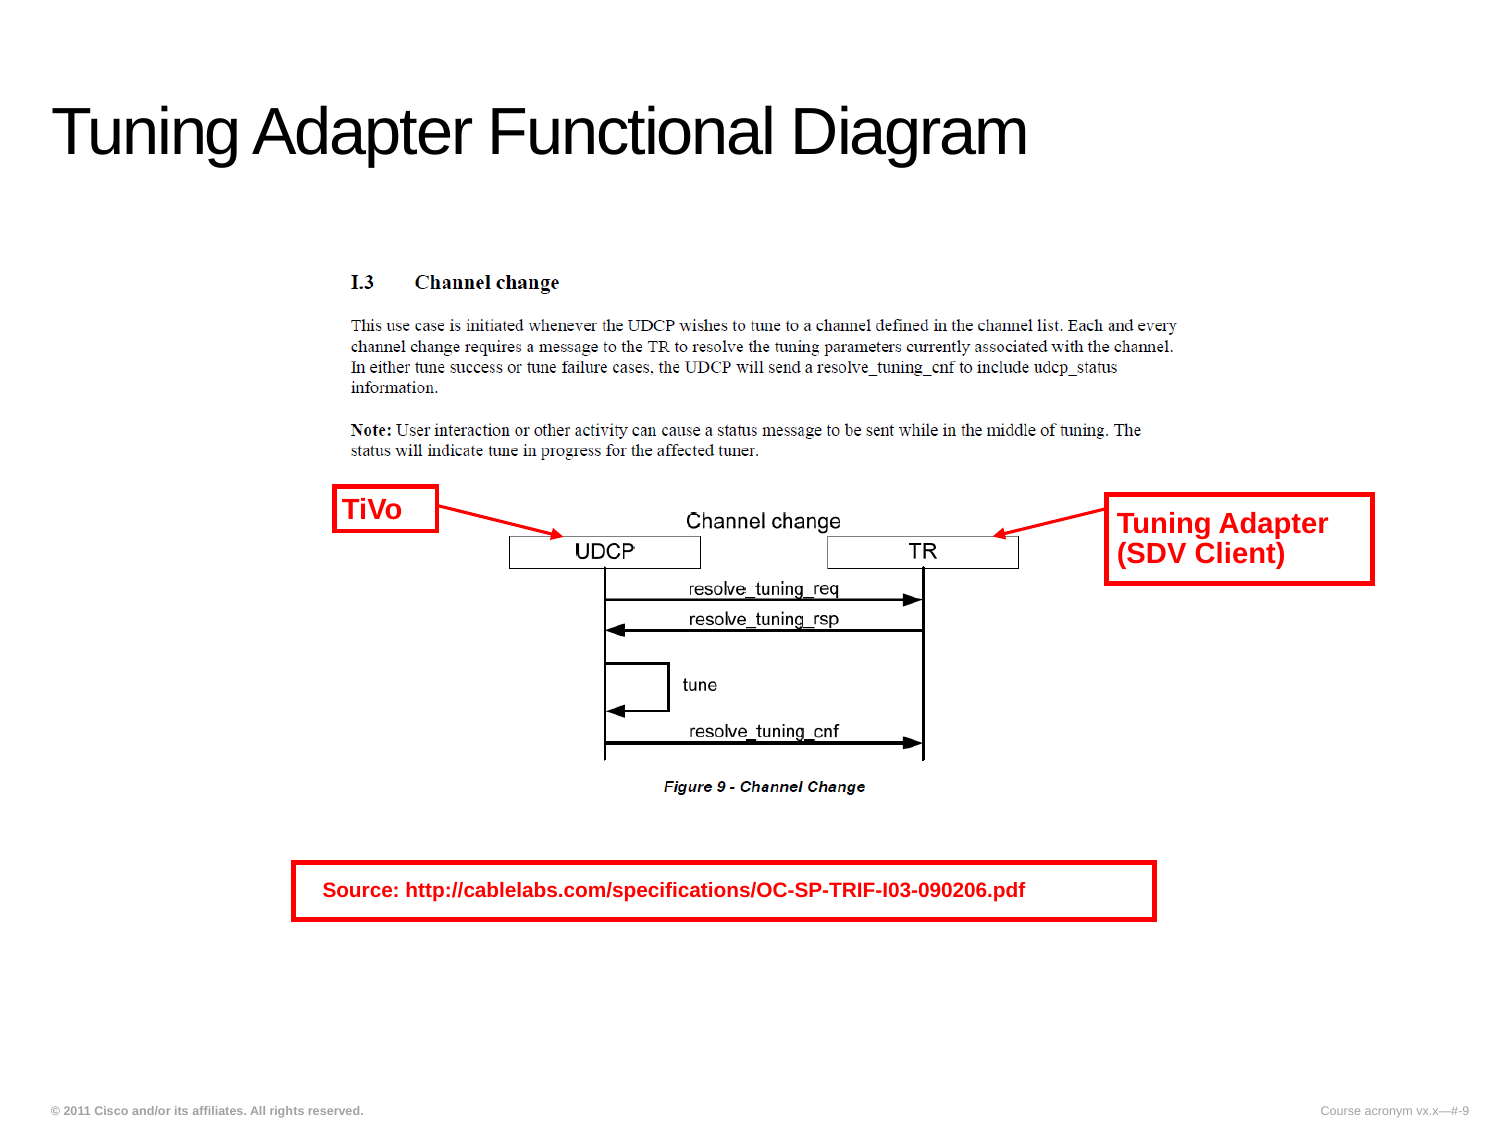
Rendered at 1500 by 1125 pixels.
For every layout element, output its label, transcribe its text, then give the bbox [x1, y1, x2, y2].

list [295, 249, 1223, 836]
text_box [293, 862, 1155, 920]
title Tuning Adapter Functional Diagram [37, 37, 1463, 175]
text_box [1226, 494, 1373, 584]
